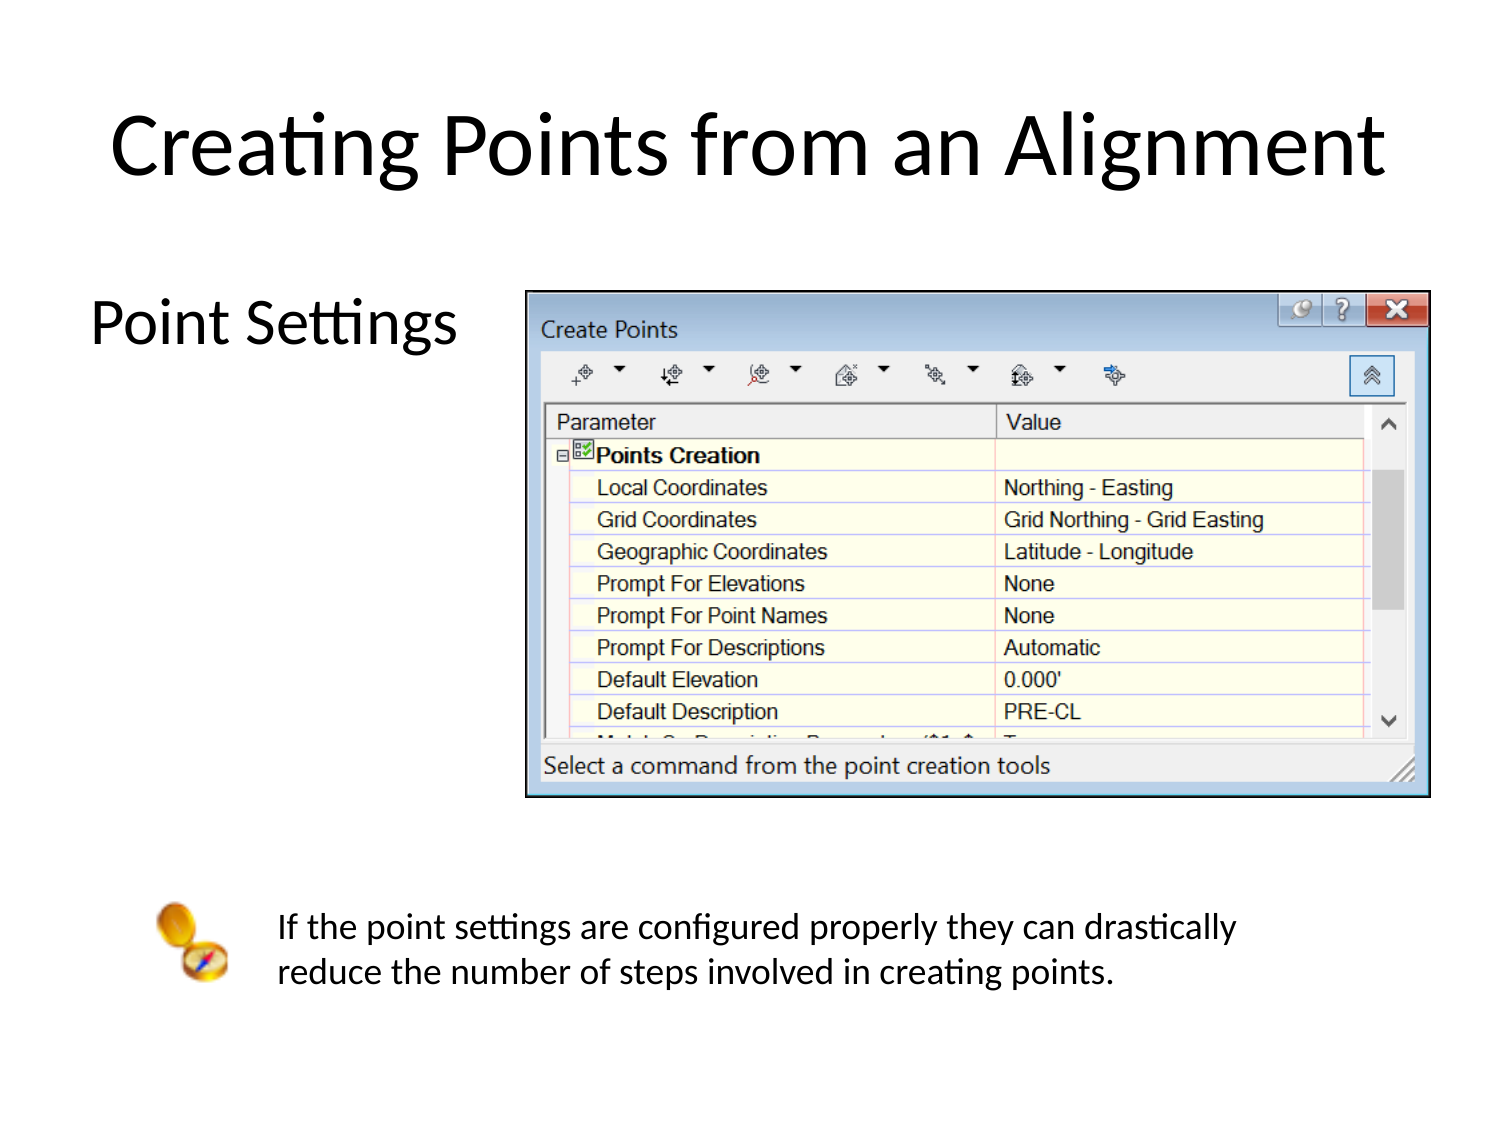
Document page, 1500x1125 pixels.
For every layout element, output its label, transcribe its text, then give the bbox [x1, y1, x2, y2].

picture [524, 289, 1431, 799]
title Creating Points from an Alignment [75, 45, 1425, 233]
list Point Settings [75, 270, 1363, 838]
picture [149, 894, 238, 988]
text_box If the point settings are configured properly they can drastically reduce the number of steps involved in creating points. [262, 894, 1300, 1000]
